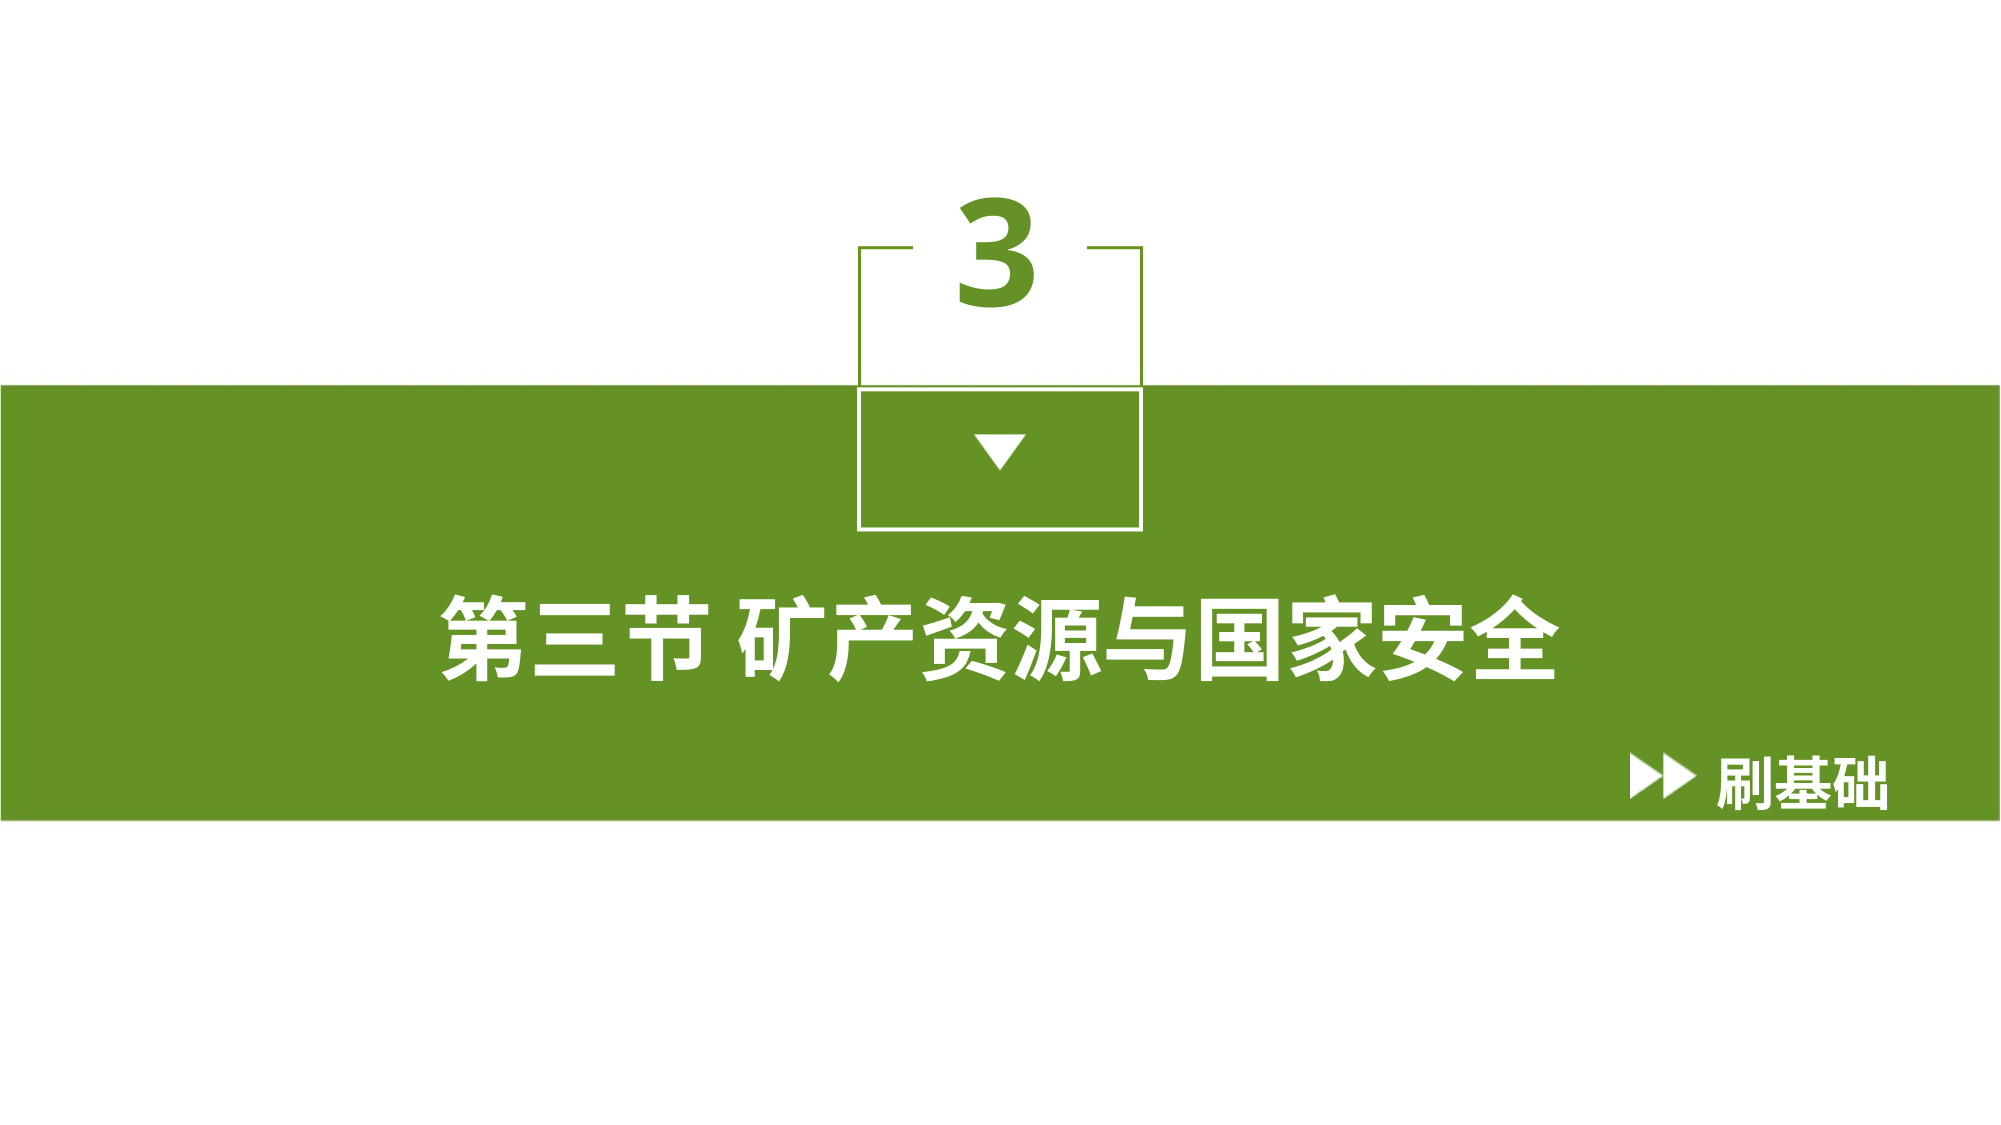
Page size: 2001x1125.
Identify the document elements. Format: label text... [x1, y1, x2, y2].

text_box 第三节 矿产资源与国家安全 [0, 572, 2000, 699]
text_box 刷基础 [1715, 718, 1997, 812]
text_box 3 [865, 148, 1130, 345]
picture [0, 699, 2000, 1125]
picture [0, 0, 2000, 572]
